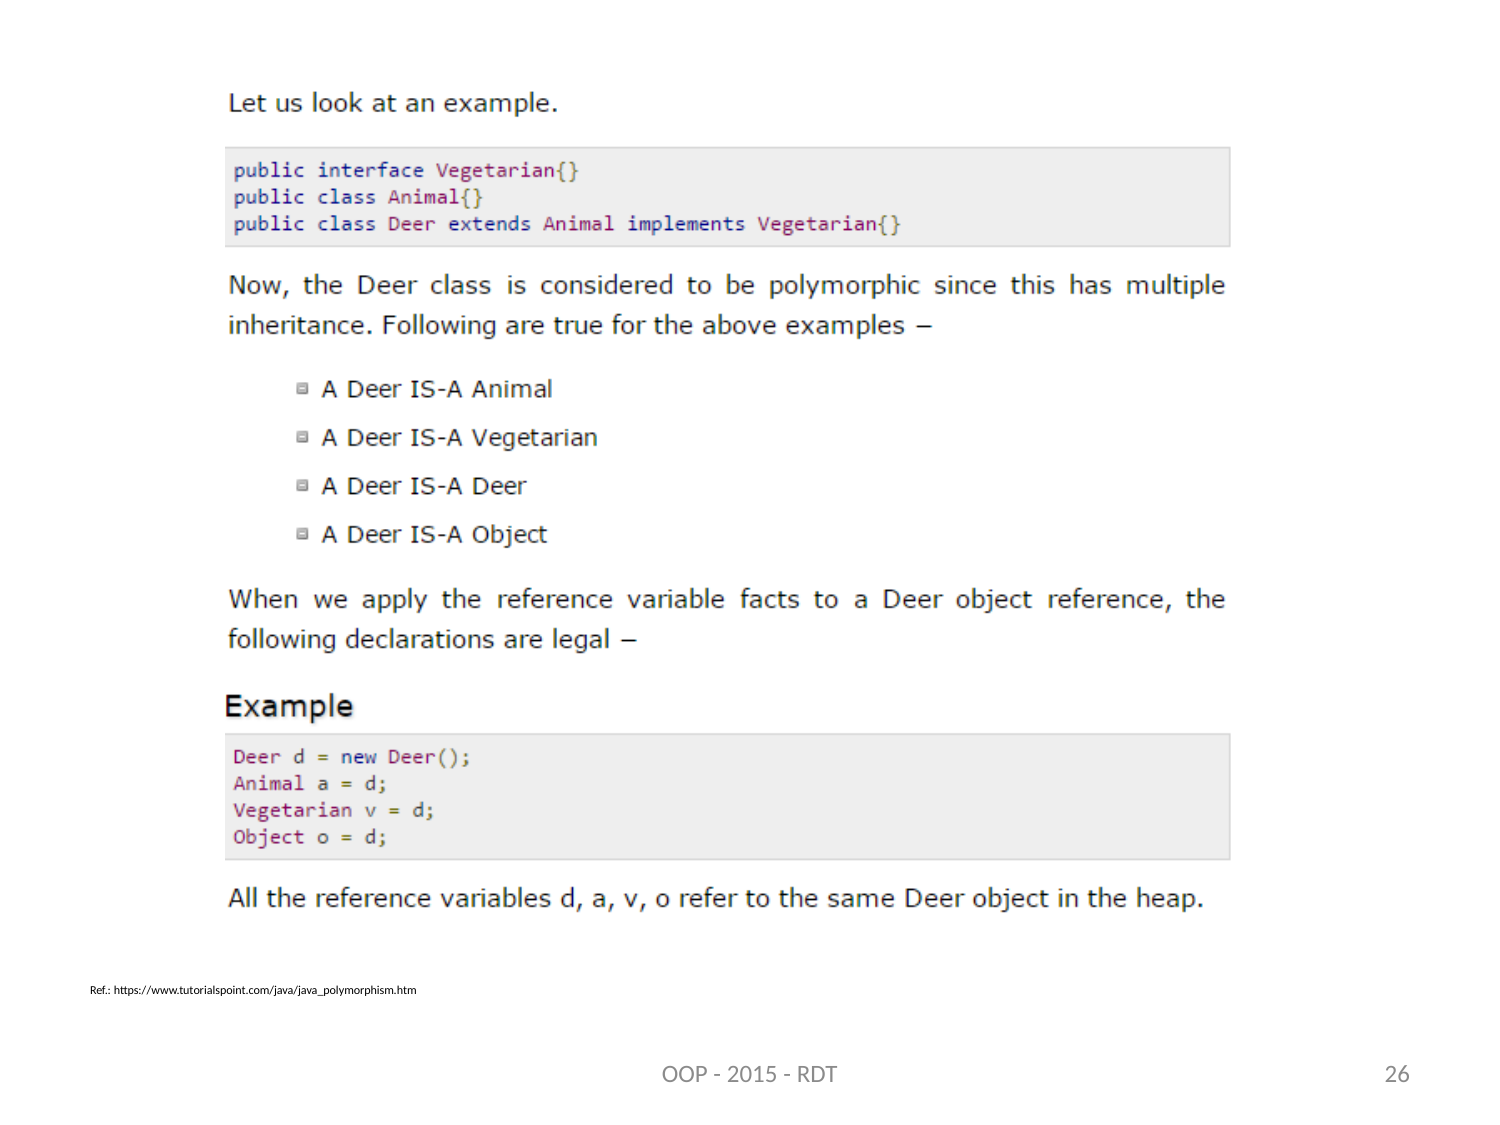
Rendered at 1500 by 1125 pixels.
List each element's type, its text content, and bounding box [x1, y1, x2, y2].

slide_number 26 [1074, 1042, 1425, 1103]
list Ref.: https://www.tutorialspoint.com/java/java_polymorphism.htm [75, 975, 1425, 1005]
picture [224, 87, 1237, 914]
footer OOP - 2015 - RDT [512, 1042, 988, 1103]
